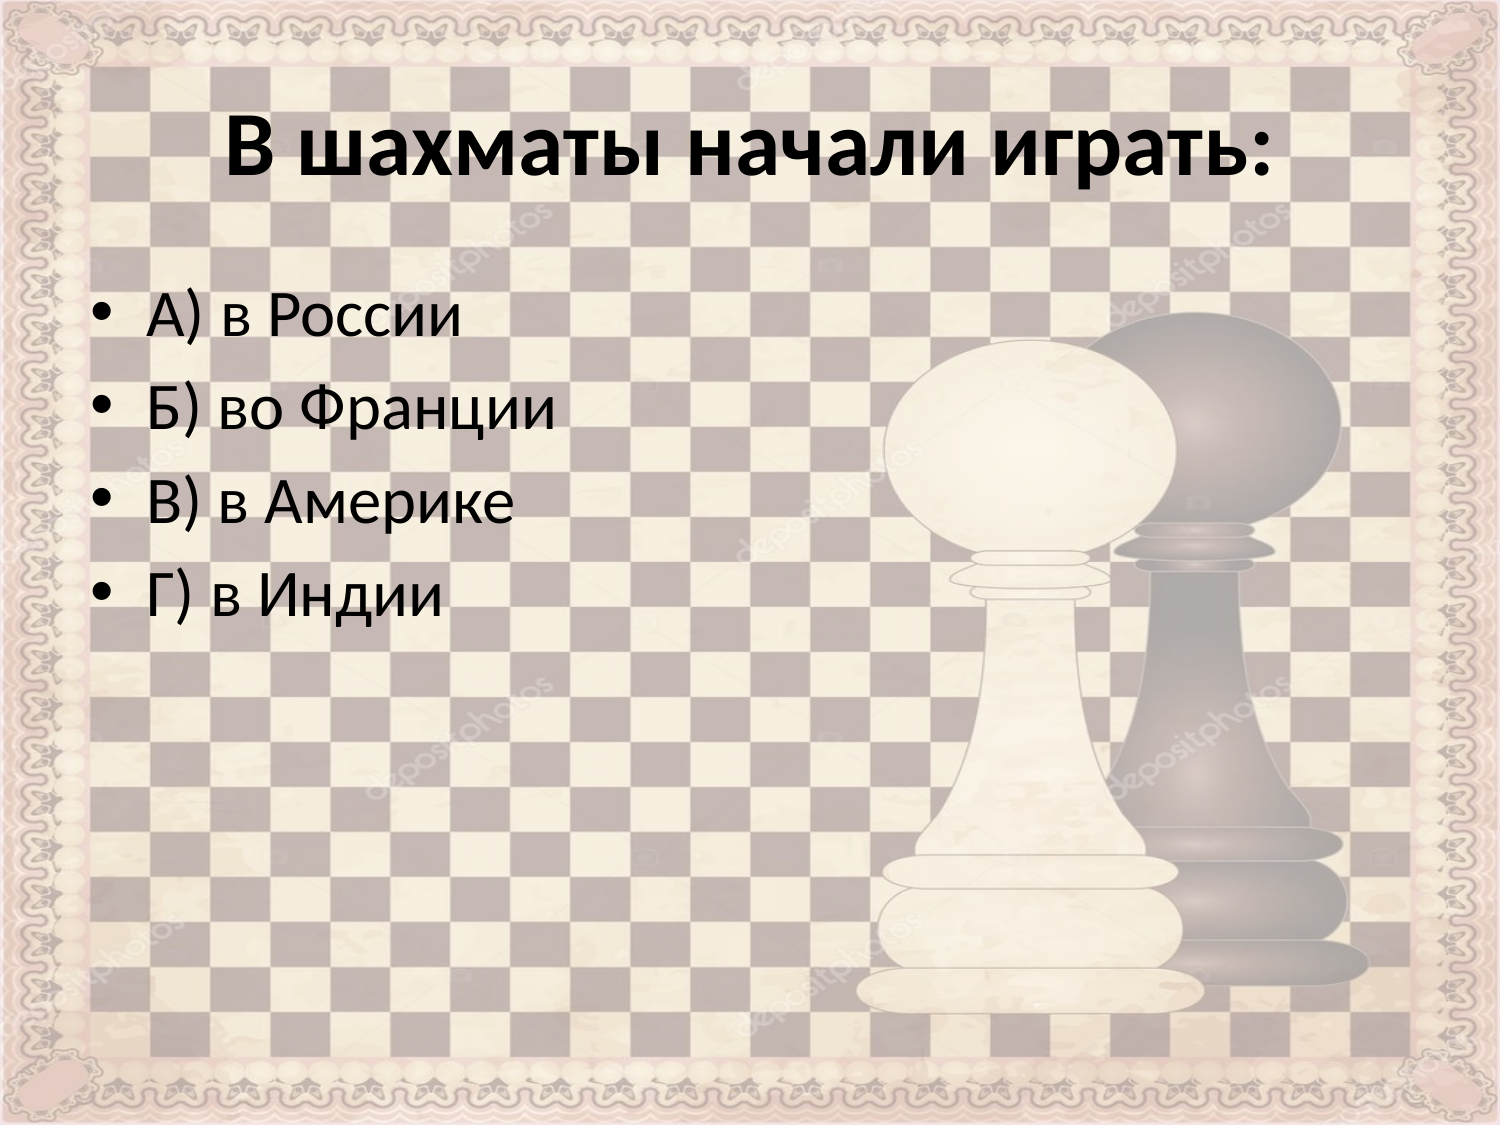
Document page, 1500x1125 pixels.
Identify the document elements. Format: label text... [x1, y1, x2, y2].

title В шахматы начали играть: [75, 45, 1425, 233]
list А) в России Б) во Франции В) в Америке Г) в Индии [75, 262, 1425, 1005]
